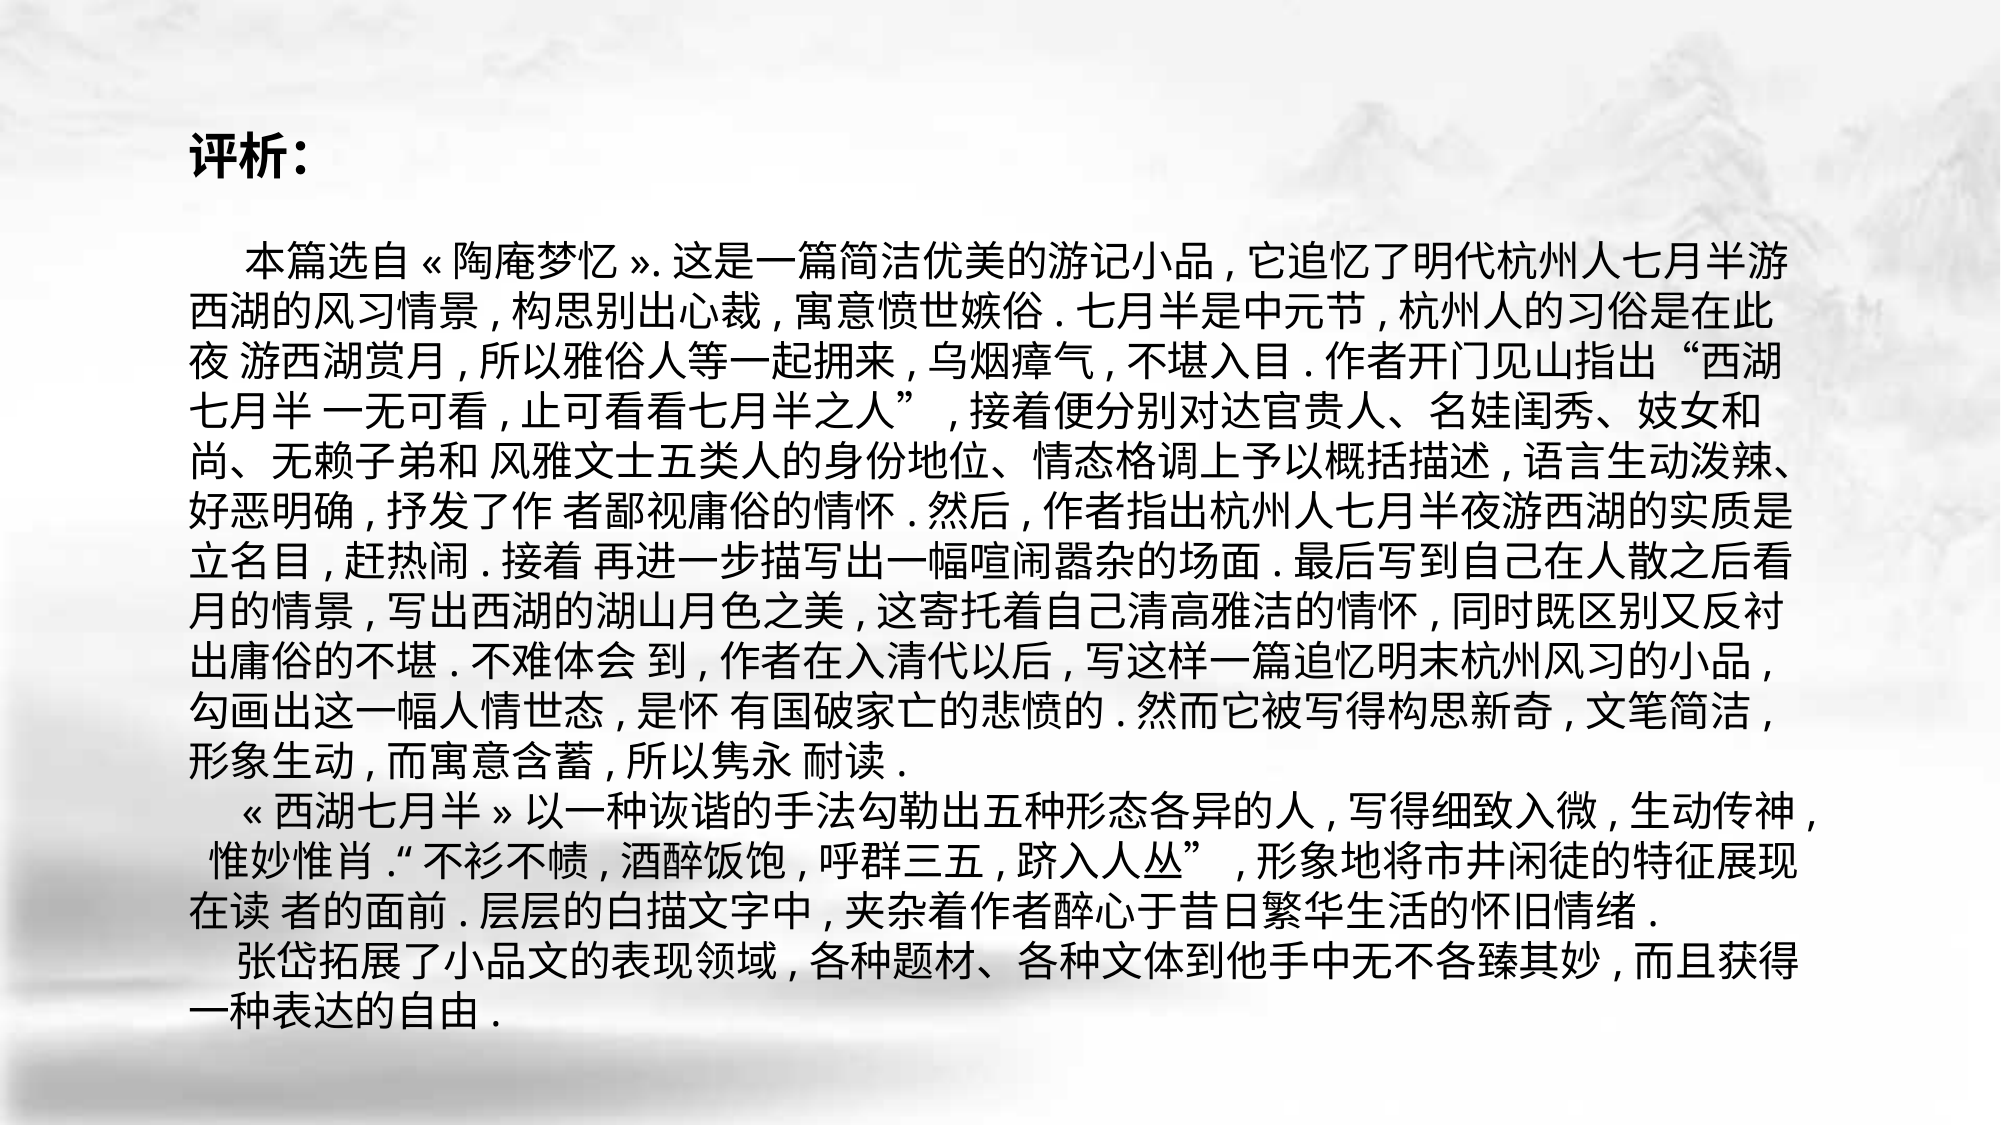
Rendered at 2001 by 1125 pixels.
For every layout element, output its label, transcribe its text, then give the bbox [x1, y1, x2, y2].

picture [0, 0, 2001, 1125]
text_box 评析： 本篇选自«陶庵梦忆».这是一篇简洁优美的游记小品,它追忆了明代杭州人七月半游 西湖的风习情景,构思别出心裁,寓意愤世嫉俗.七月半是中元节,杭州人的习俗是在此夜 游西湖赏月,所以雅俗人等一起拥来,乌烟瘴气,不堪入目.作者开门见山指出“西湖七月半 一无可看,止可看看七月半之人”,接着便分别对达官贵人、名娃闺秀、妓女和尚、无赖子弟和 风雅文士五类人的身份地位、情态格调上予以概括描述,语言生动泼辣、好恶明确,抒发了作 者鄙视庸俗的情怀.然后,作者指出杭州人七月半夜游西湖的实质是立名目,赶热闹.接着 再进一步描写出一幅喧闹嚣杂的场面.最后写到自己在人散之后看月的情景,写出西湖的湖山月色之美,这寄托着自己清高雅洁的情怀,同时既区别又反衬出庸俗的不堪.不难体会 到,作者在入清代以后,写这样一篇追忆明末杭州风习的小品,勾画出这一幅人情世态,是怀 有国破家亡的悲愤的.然而它被写得构思新奇,文笔简洁,形象生动,而寓意含蓄,所以隽永 耐读. «西湖七月半»以一种诙谐的手法勾勒出五种形态各异的人,写得细致入微,生动传神, 惟妙惟肖.“不衫不帻,酒醉饭饱,呼群三五,跻入人丛”,形象地将市井闲徒的特征展现在读 者的面前.层层的白描文字中,夹杂着作者醉心于昔日繁华生活的怀旧情绪. 张岱拓展了小品文的表现领域,各种题材、各种文体到他手中无不各臻其妙,而且获得 一种表达的自由. [173, 117, 1817, 1043]
